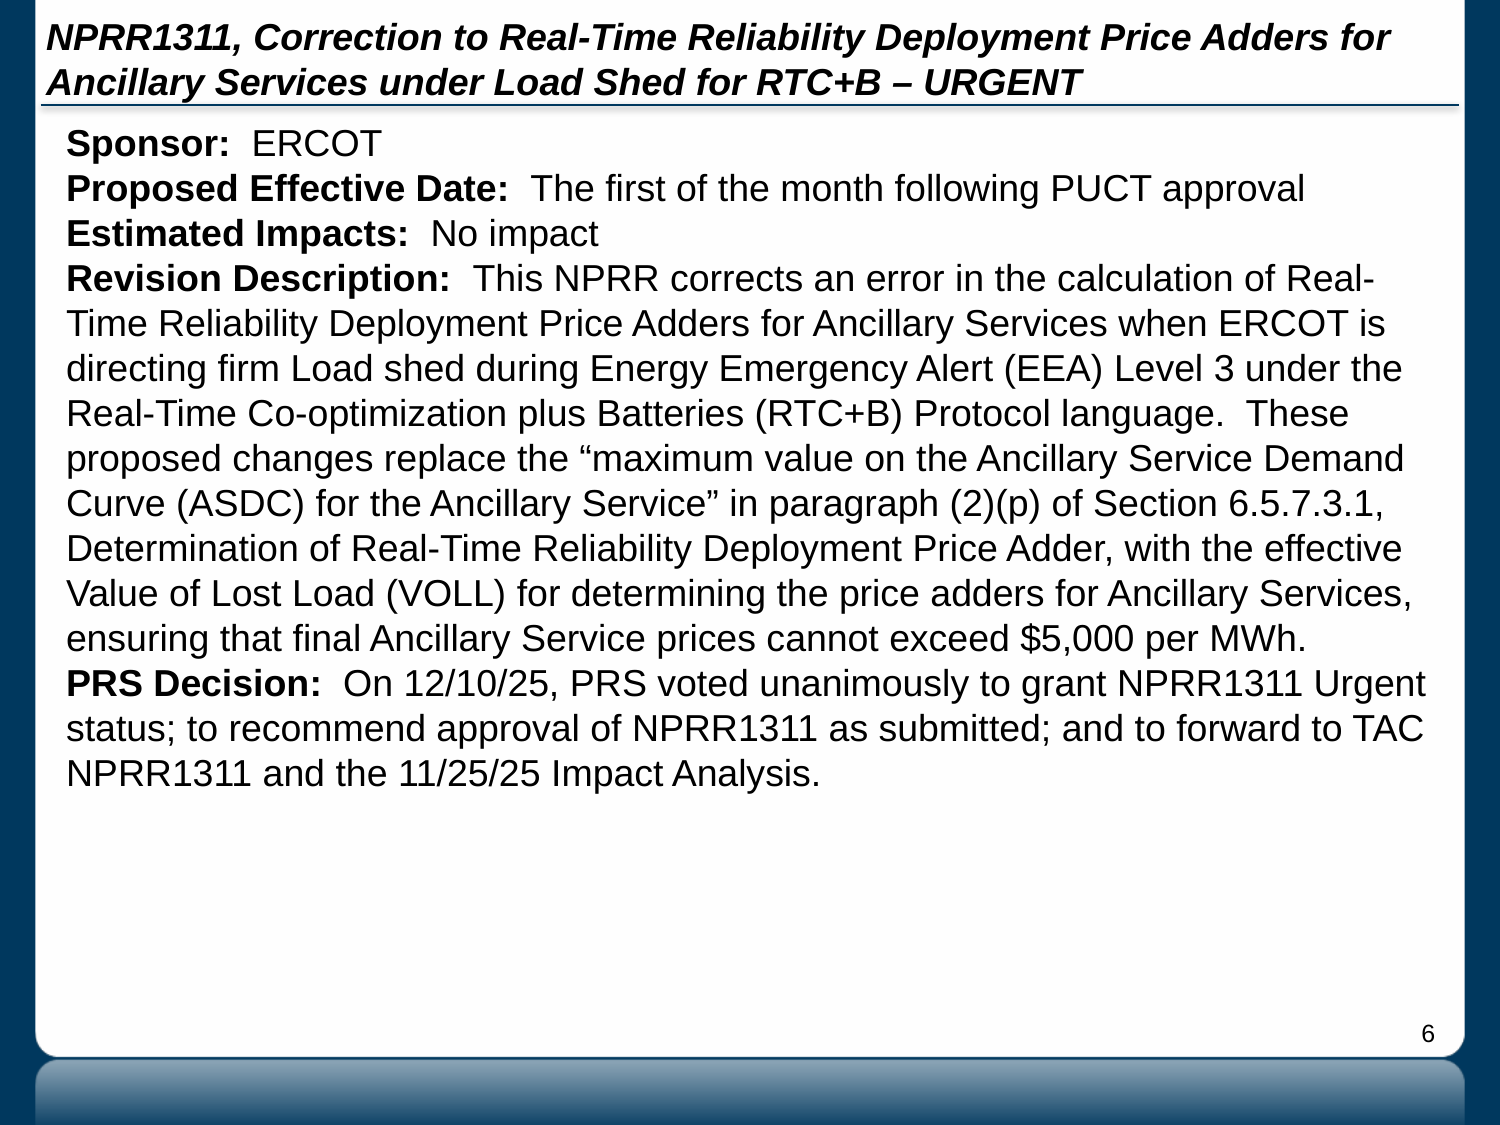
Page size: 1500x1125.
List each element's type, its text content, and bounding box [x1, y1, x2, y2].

text_box Sponsor: ERCOT Proposed Effective Date: The first of the month following PUCT approval Estimated Impacts: No impact Revision Description: This NPRR corrects an error in the calculation of Real-Time Reliability Deployment Price Adders for Ancillary Services when ERCOT is directing firm Load shed during Energy Emergency Alert (EEA) Level 3 under the Real-Time Co-optimization plus Batteries (RTC+B) Protocol language. These proposed changes replace the “maximum value on the Ancillary Service Demand Curve (ASDC) for the Ancillary Service” in paragraph (2)(p) of Section 6.5.7.3.1, Determination of Real-Time Reliability Deployment Price Adder, with the effective Value of Lost Load (VOLL) for determining the price adders for Ancillary Services, ensuring that final Ancillary Service prices cannot exceed $5,000 per MWh. PRS Decision: On 12/10/25, PRS voted unanimously to grant NPRR1311 Urgent status; to recommend approval of NPRR1311 as submitted; and to forward to TAC NPRR1311 and the 11/25/25 Impact Analysis. [51, 111, 1444, 801]
title NPRR1311, Correction to Real-Time Reliability Deployment Price Adders for Ancillary Services under Load Shed for RTC+B – URGENT [31, 20, 1464, 97]
picture [35, 0, 1465, 1125]
